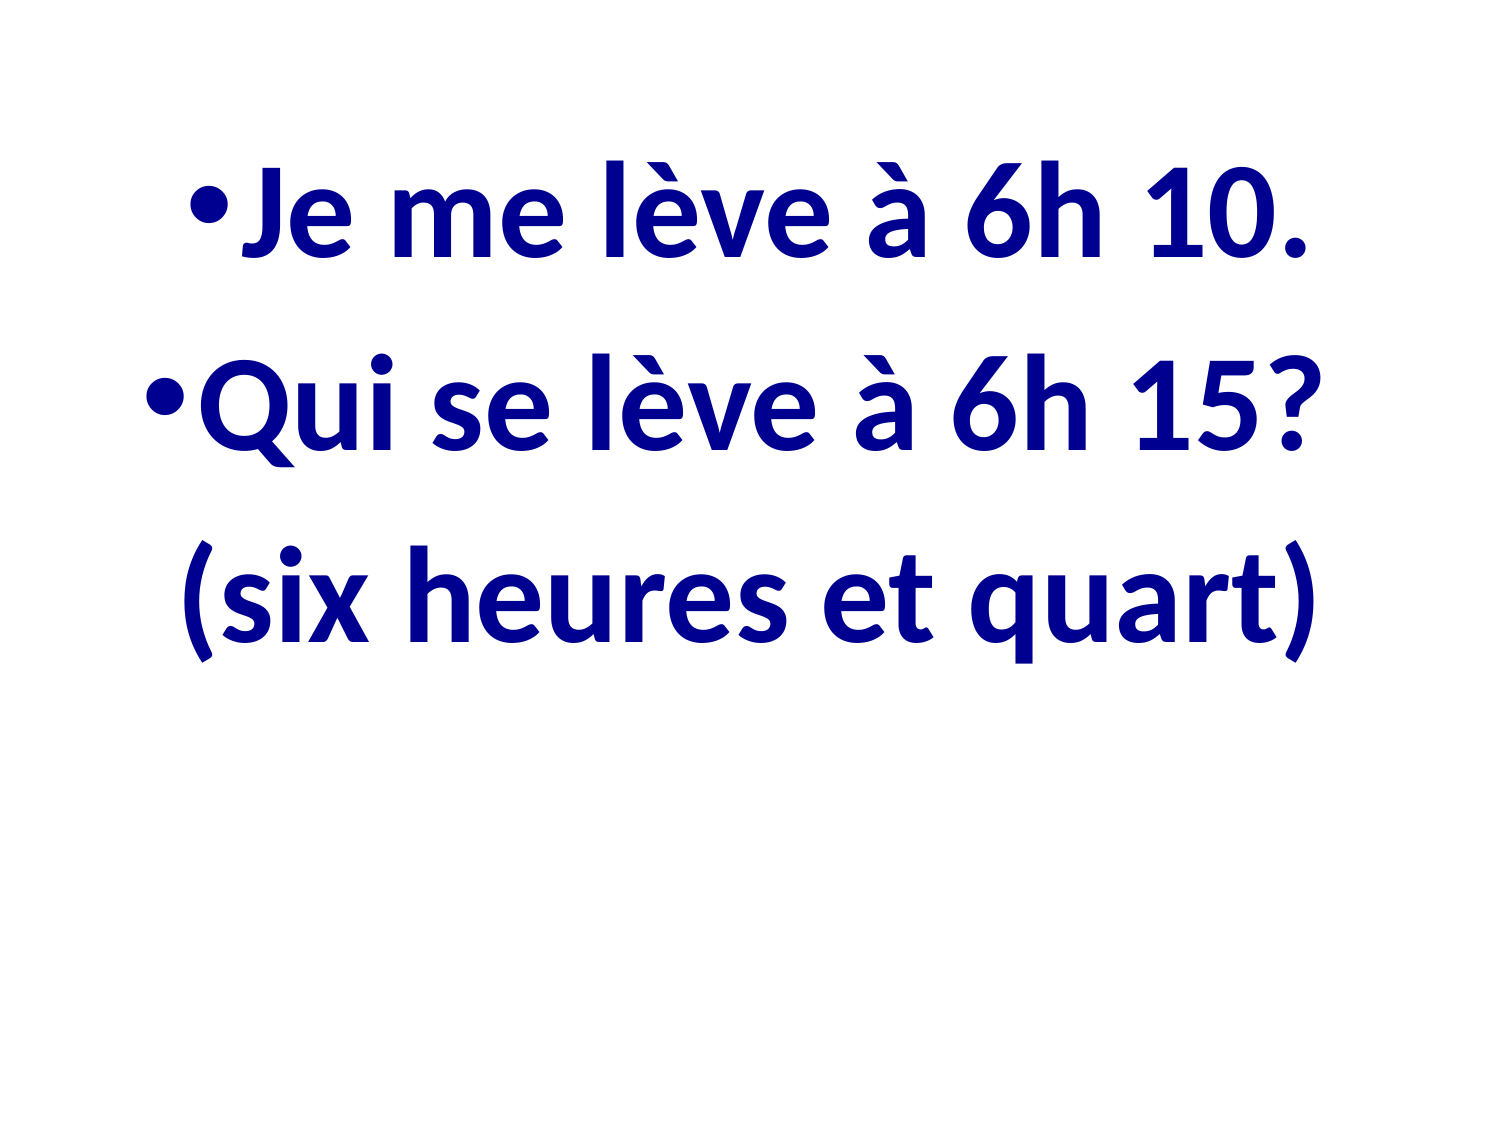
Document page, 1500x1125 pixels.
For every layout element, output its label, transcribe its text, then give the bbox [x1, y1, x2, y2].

list Je me lève à 6h 10. Qui se lève à 6h 15? (six heures et quart) [12, 112, 1488, 388]
